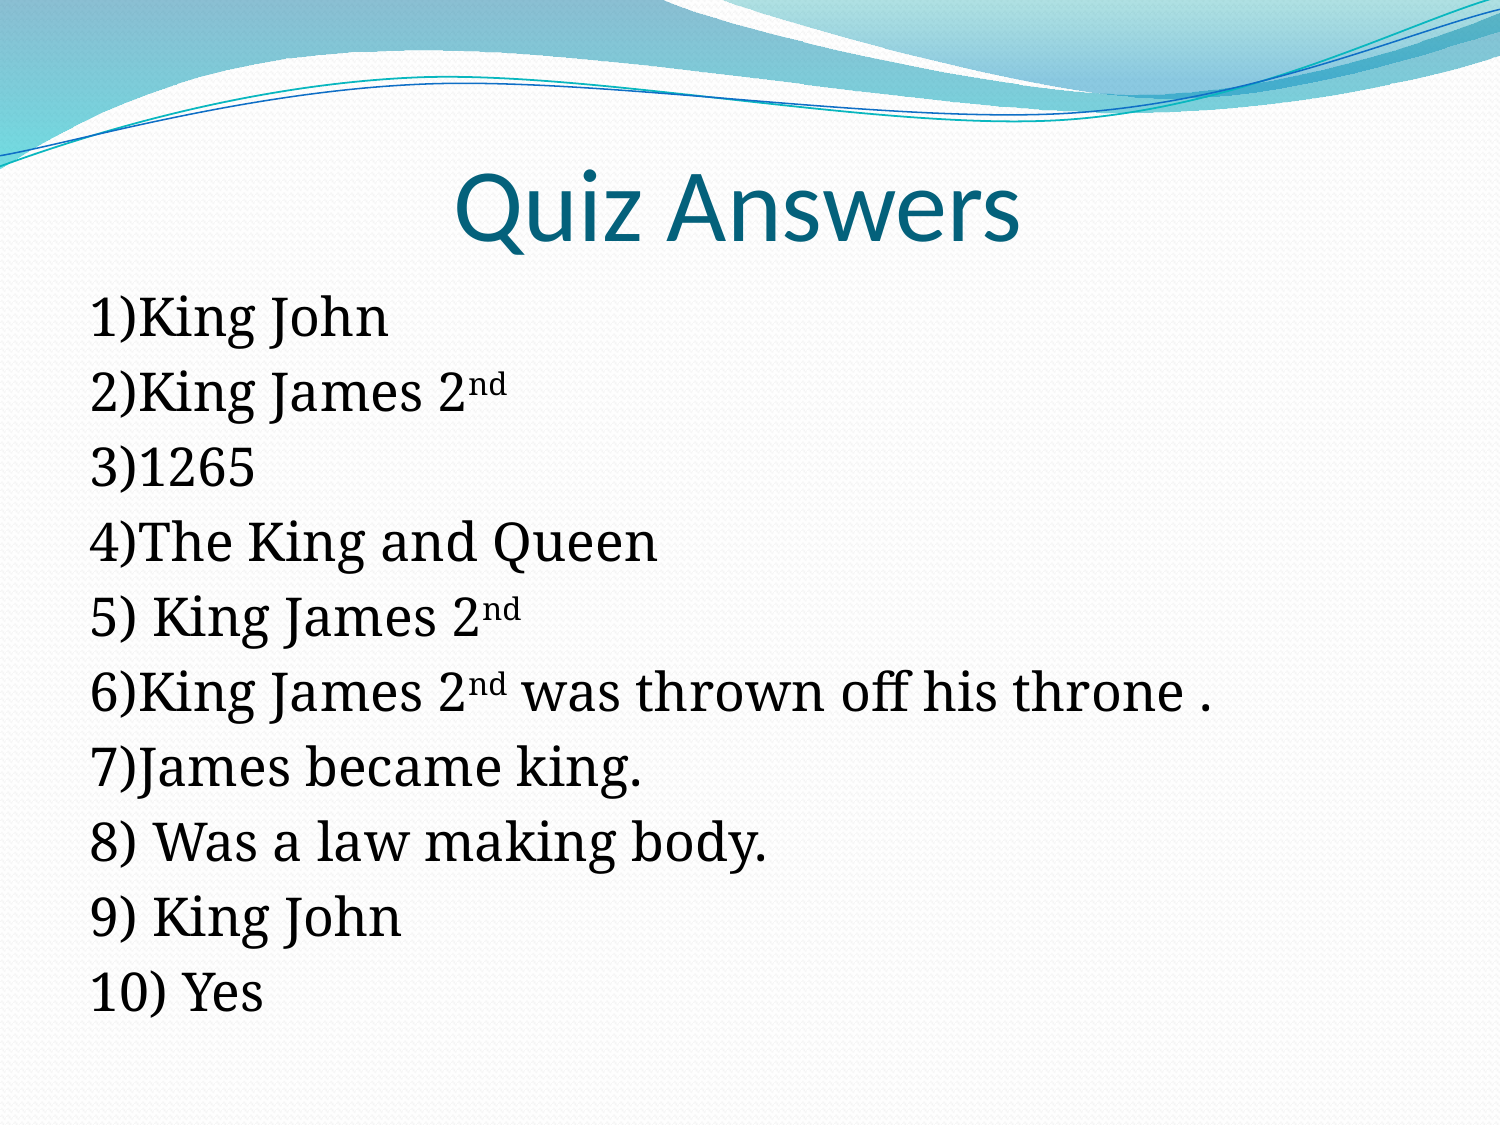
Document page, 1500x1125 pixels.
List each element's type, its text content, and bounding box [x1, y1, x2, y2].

list 1)King John 2)King James 2nd 3)1265 4)The King and Queen 5) King James 2nd 6)King James 2nd was thrown off his throne . 7)James became king. 8) Was a law making body. 9) King John 10) Yes [75, 275, 1425, 1038]
title Quiz Answers [75, 115, 1425, 263]
